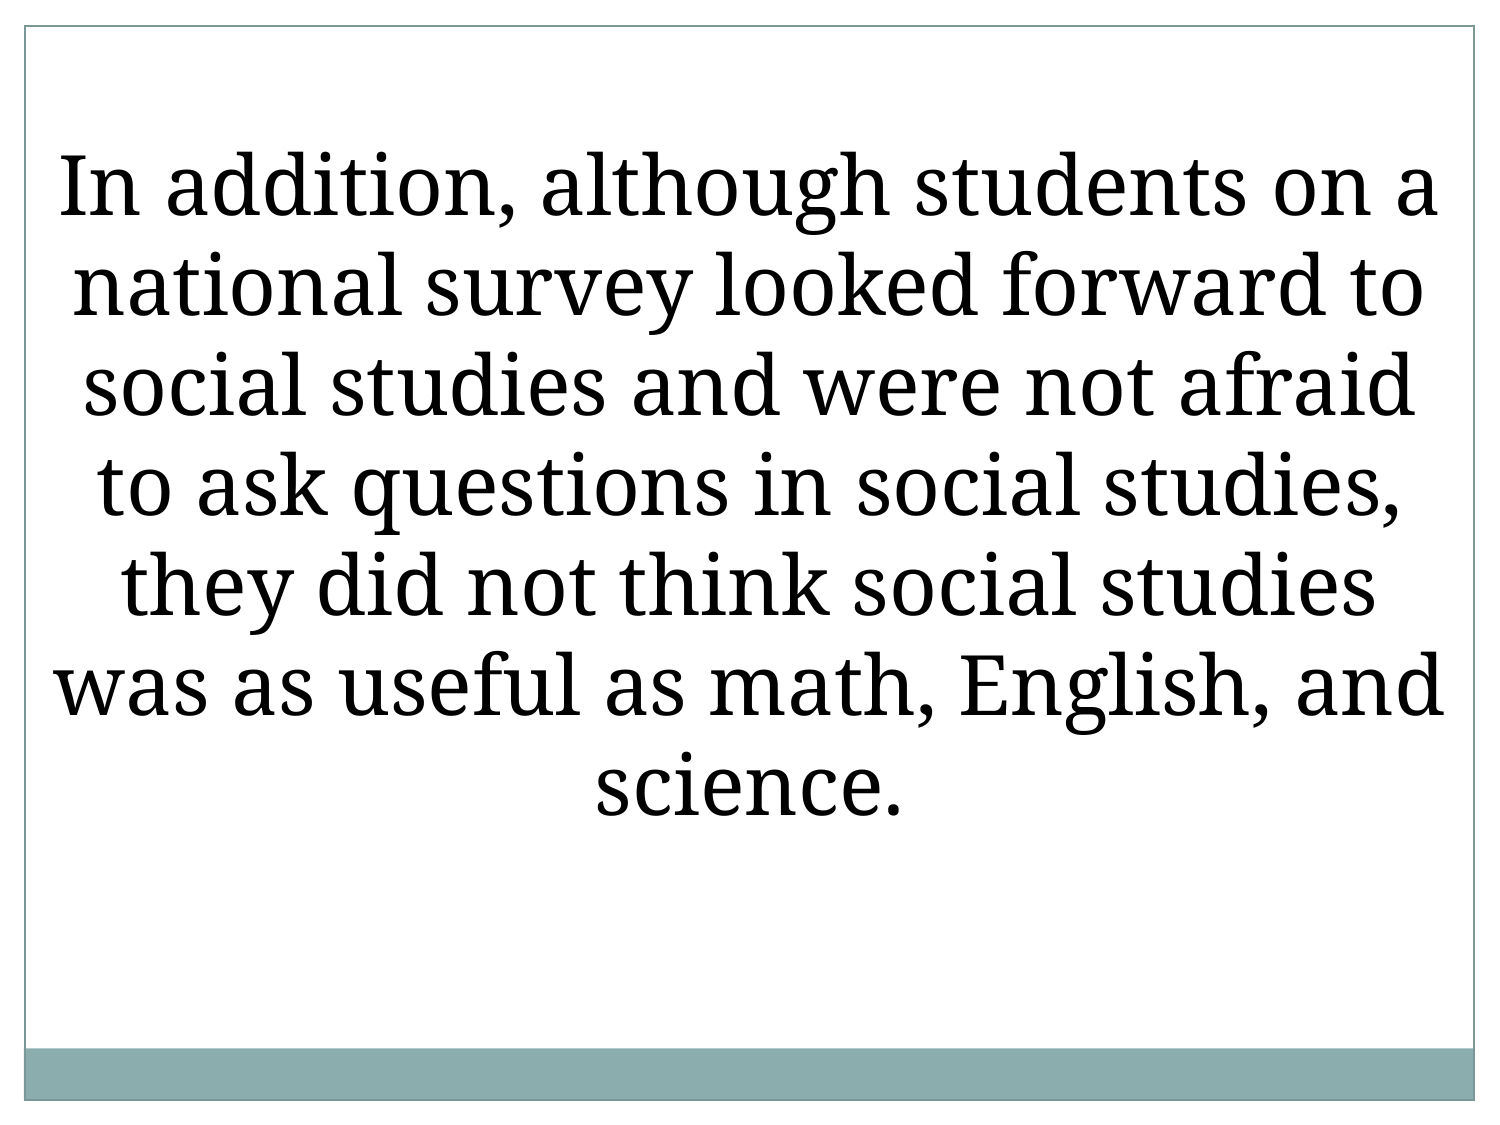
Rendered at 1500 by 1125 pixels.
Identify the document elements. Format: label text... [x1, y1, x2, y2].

text_box In addition, although students on a national survey looked forward to social studies and were not afraid to ask questions in social studies, they did not think social studies was as useful as math, English, and science. [37, 125, 1463, 840]
